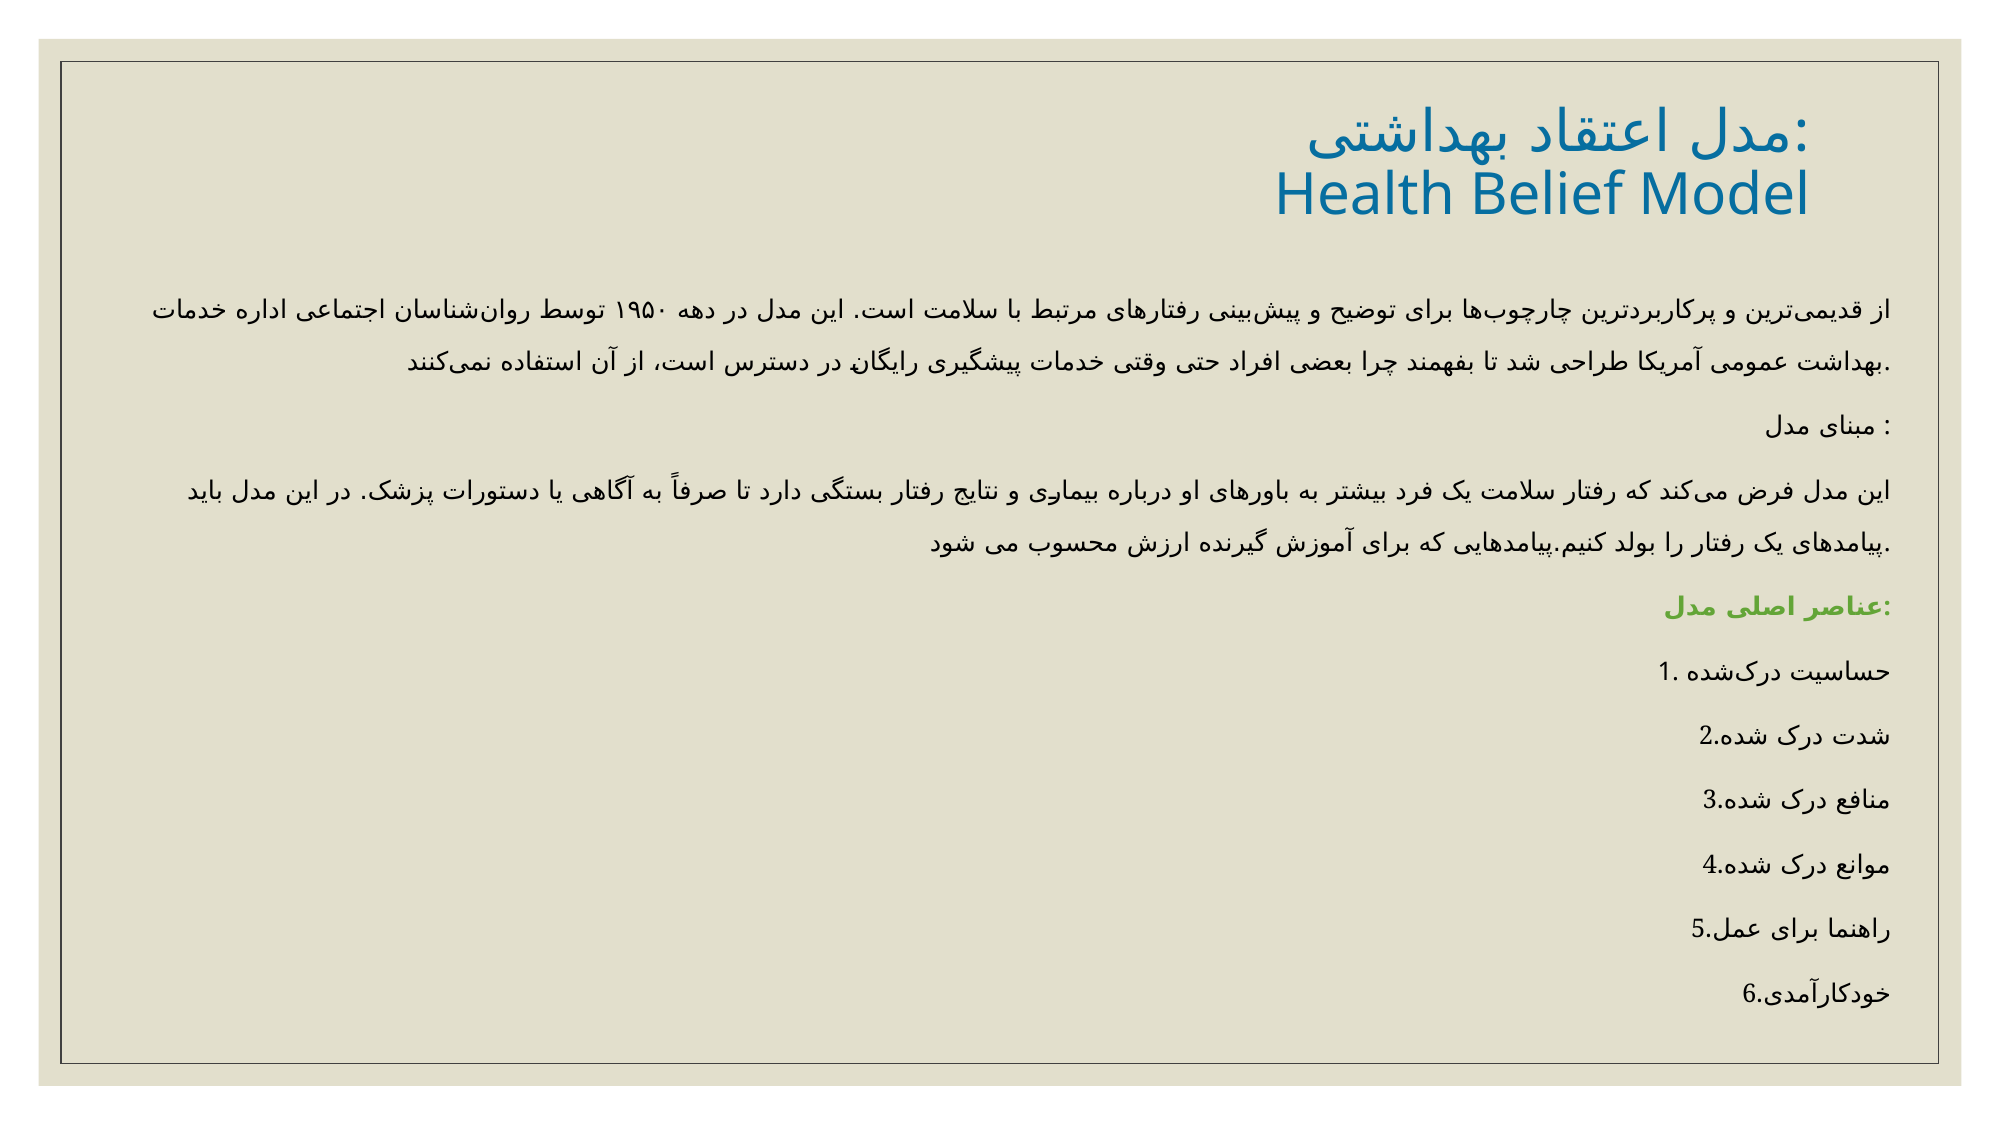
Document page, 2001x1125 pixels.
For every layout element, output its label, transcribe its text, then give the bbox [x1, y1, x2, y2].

title مدل اعتقاد بهداشتی: Health Belief Model [174, 105, 1825, 223]
list از قدیمی‌ترین و پرکاربردترین چارچوب‌ها برای توضیح و پیش‌بینی رفتارهای مرتبط با سلامت است. این مدل در دهه ۱۹۵۰ توسط روان‌شناسان اجتماعی اداره خدمات بهداشت عمومی آمریکا طراحی شد تا بفهمند چرا بعضی افراد حتی وقتی خدمات پیشگیری رایگان در دسترس است، از آن استفاده نمی‌کنند. مبنای مدل : این مدل فرض می‌کند که رفتار سلامت یک فرد بیشتر به باورهای او درباره بیماری و نتایج رفتار بستگی دارد تا صرفاً به آگاهی یا دستورات پزشک. در این مدل باید پیامدهای یک رفتار را بولد کنیم.پیامدهایی که برای آموزش گیرنده ارزش محسوب می شود. عناصر اصلی مدل: 1. حساسیت درک‌شده 2.شدت درک شده 3.منافع درک شده 4.موانع درک شده 5.راهنما برای عمل 6.خودکارآمدی [86, 263, 1907, 1070]
